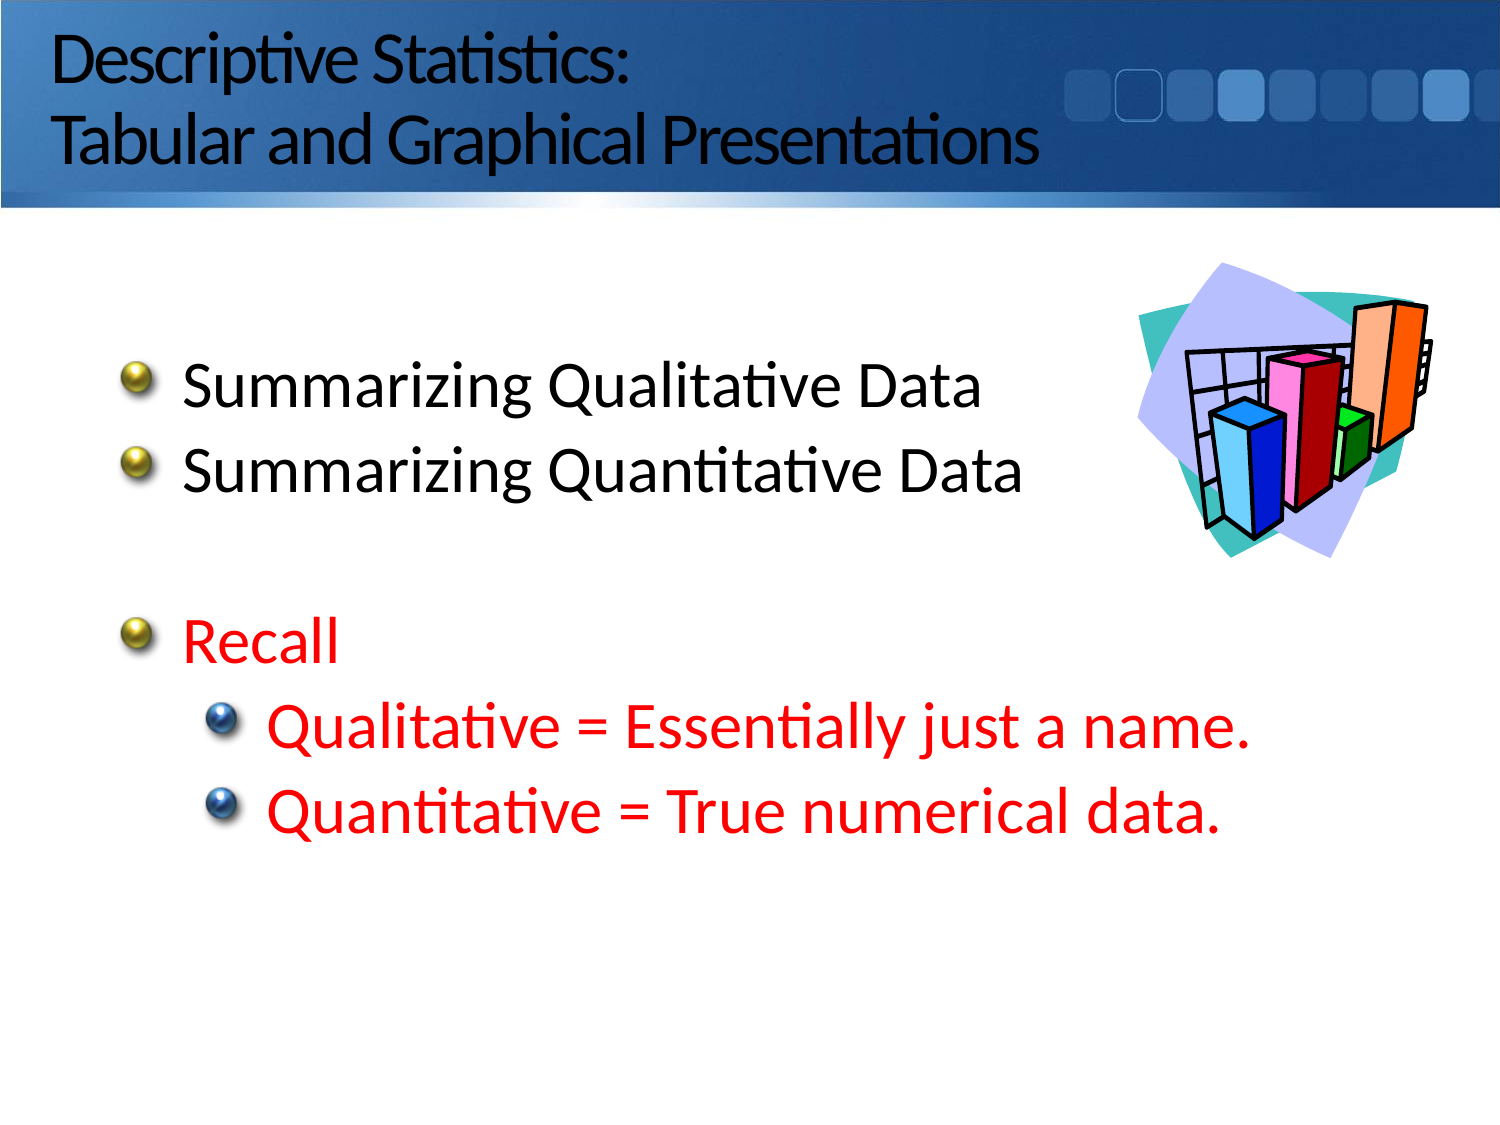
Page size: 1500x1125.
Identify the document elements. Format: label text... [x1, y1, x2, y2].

picture [0, 0, 1500, 1125]
title Descriptive Statistics: Tabular and Graphical Presentations [50, 0, 1413, 265]
list Summarizing Qualitative Data Summarizing Quantitative Data Recall Qualitative = Essentially just a name. Quantitative = True numerical data. [116, 350, 1385, 867]
